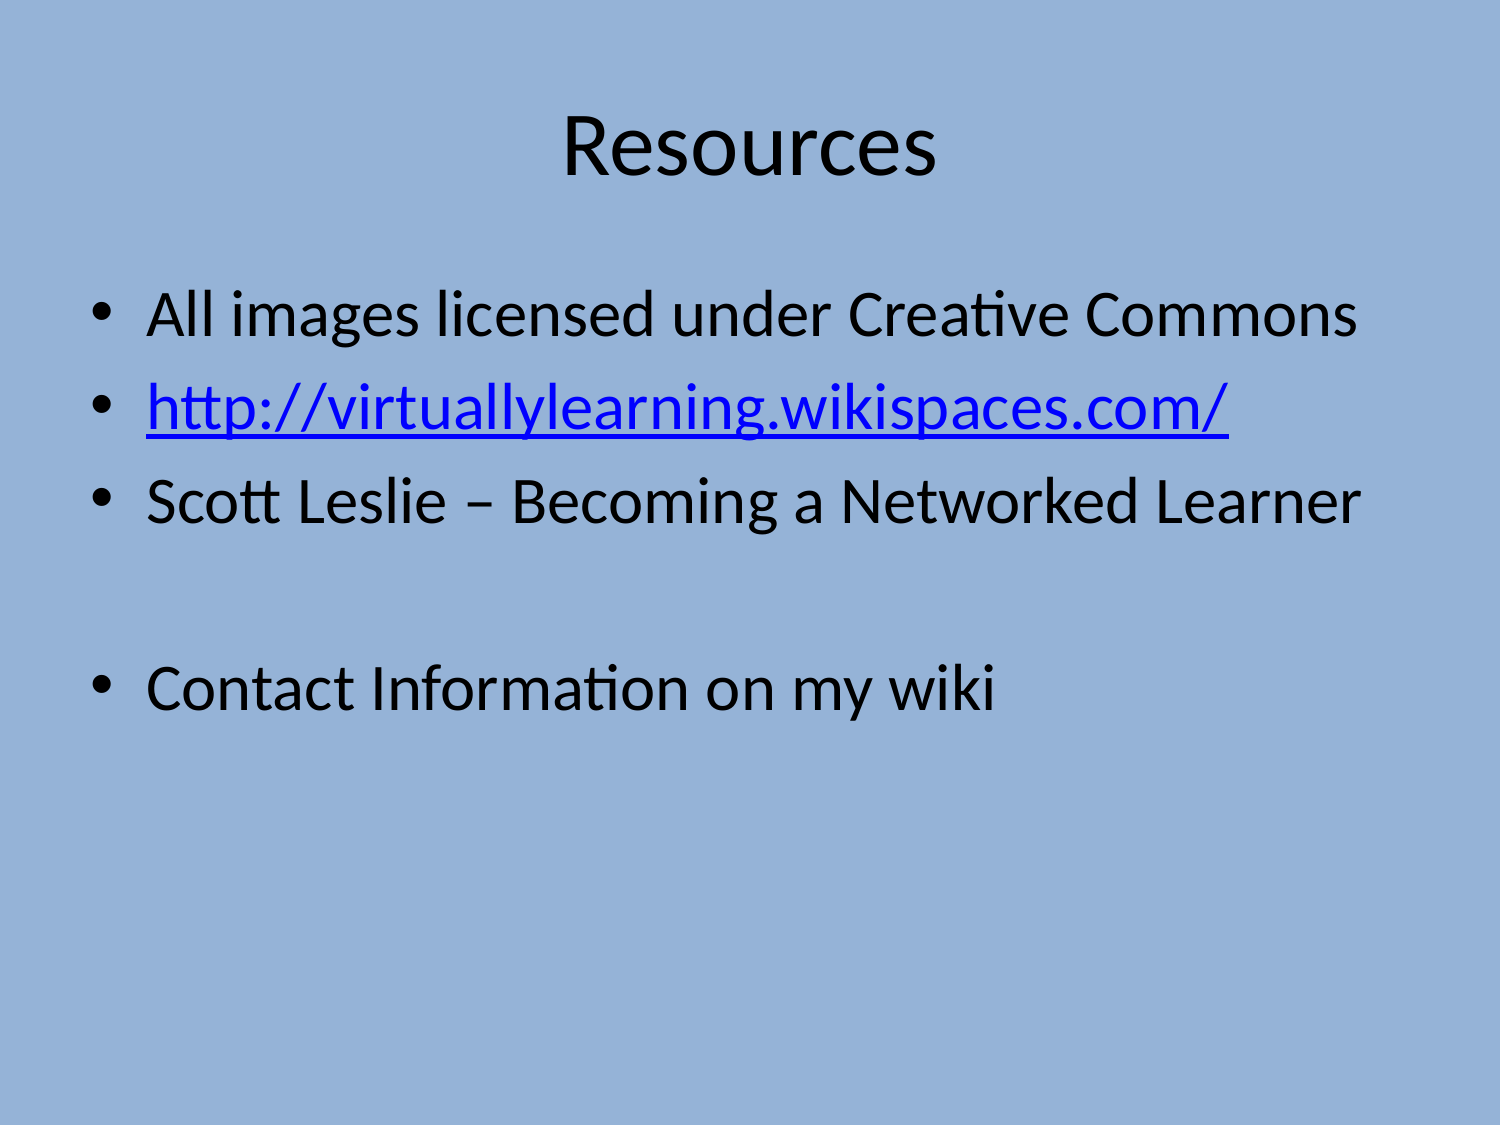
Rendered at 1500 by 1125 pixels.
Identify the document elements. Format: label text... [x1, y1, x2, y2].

title Resources [75, 45, 1425, 233]
list All images licensed under Creative Commons http://virtuallylearning.wikispaces.com/ Scott Leslie – Becoming a Networked Learner Contact Information on my wiki [75, 262, 1425, 1005]
